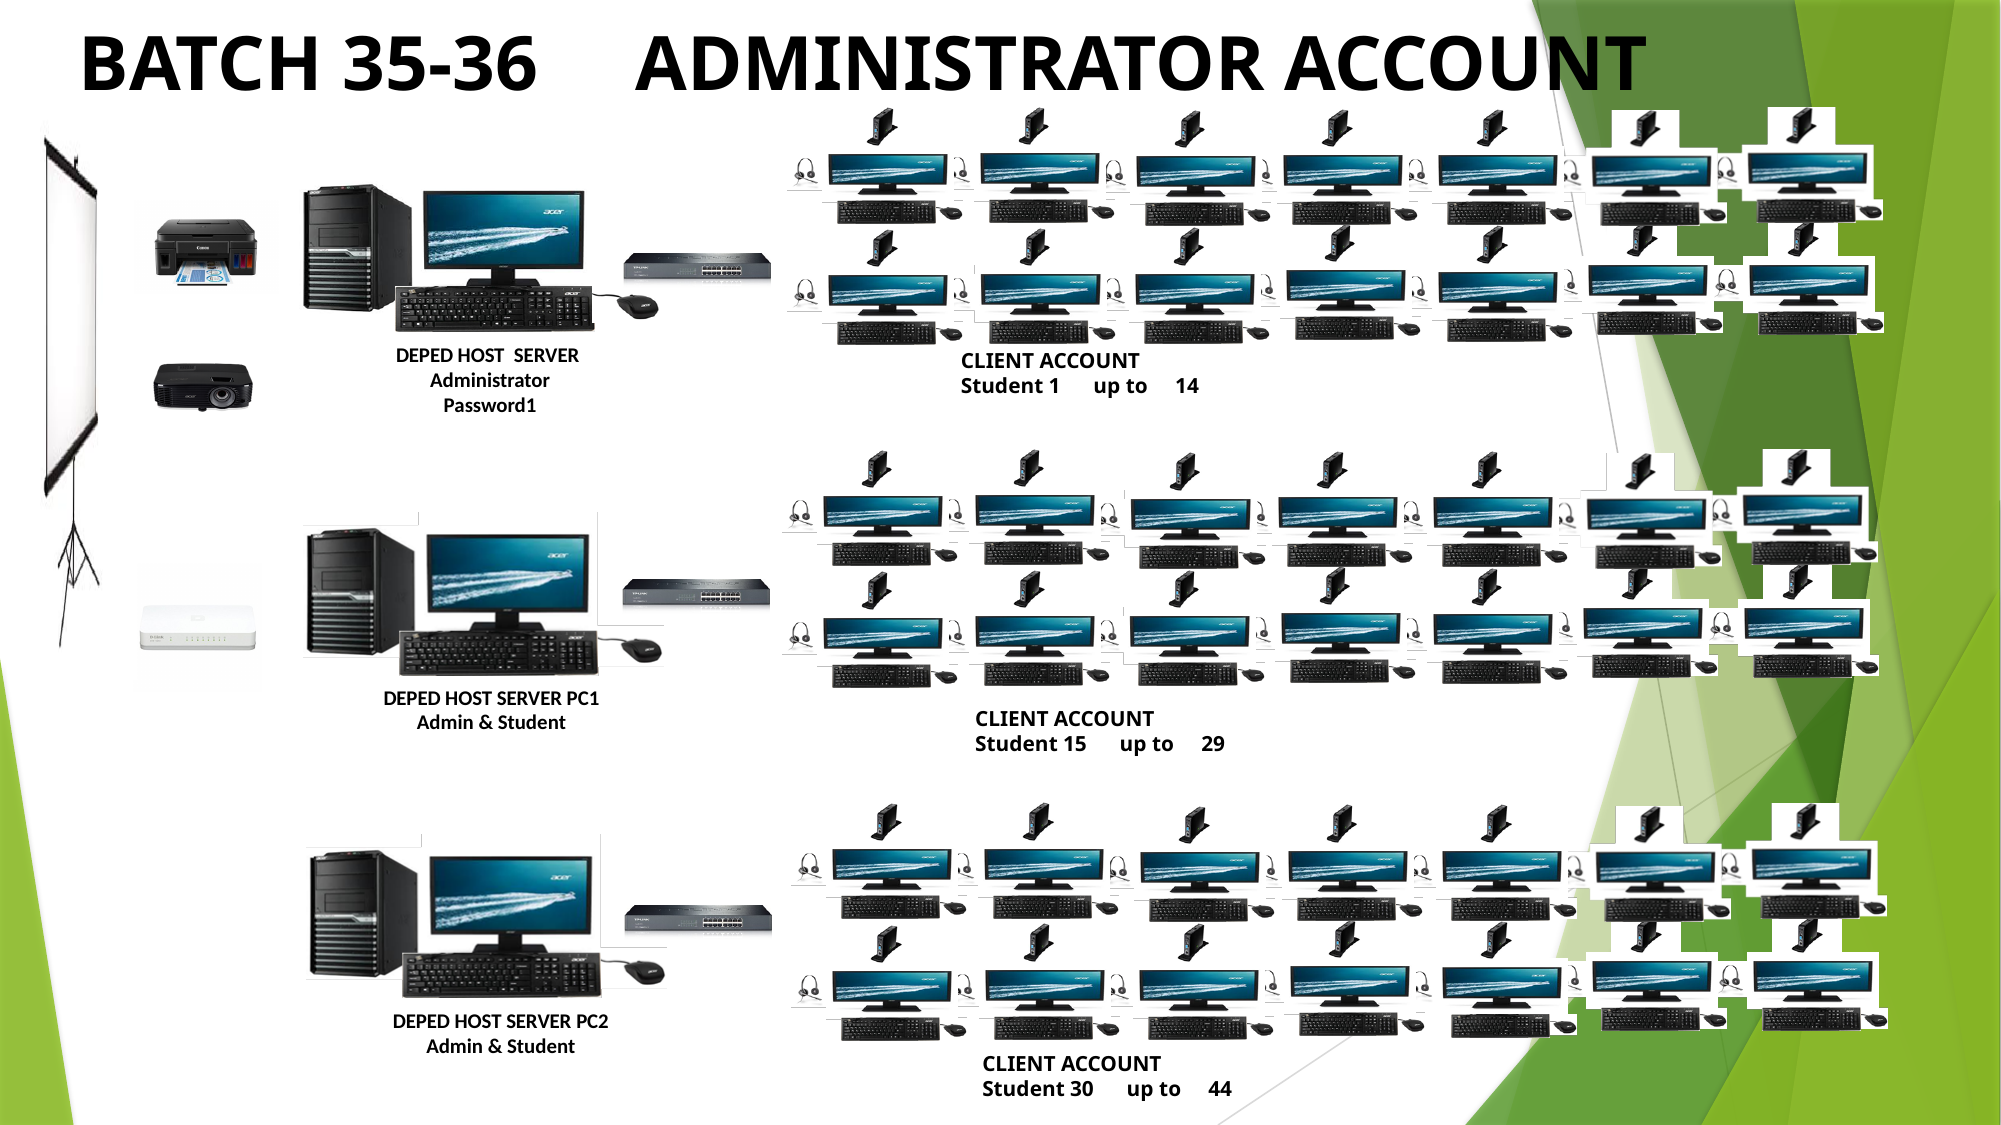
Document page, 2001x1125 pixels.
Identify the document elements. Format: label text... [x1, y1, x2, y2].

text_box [791, 802, 1889, 1042]
picture [12, 100, 279, 693]
text_box CLIENT ACCOUNT Student 15 up to 29 [960, 698, 1961, 764]
text_box CLIENT ACCOUNT Student 30 up to 44 [967, 1042, 1968, 1108]
text_box BATCH 35-36 ADMINISTRATOR ACCOUNT [63, 8, 1860, 113]
picture [146, 334, 259, 434]
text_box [298, 167, 660, 332]
picture [303, 511, 771, 676]
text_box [781, 448, 1879, 688]
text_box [786, 106, 1884, 346]
text_box DEPED HOST SERVER PC1 Admin & Student [330, 684, 653, 742]
picture [305, 834, 772, 999]
picture [622, 253, 771, 294]
text_box DEPED HOST SERVER Administrator Password1 [372, 341, 608, 424]
text_box DEPED HOST SERVER PC2 Admin & Student [340, 1007, 662, 1065]
text_box CLIENT ACCOUNT Student 1 up to 14 [946, 355, 1757, 405]
